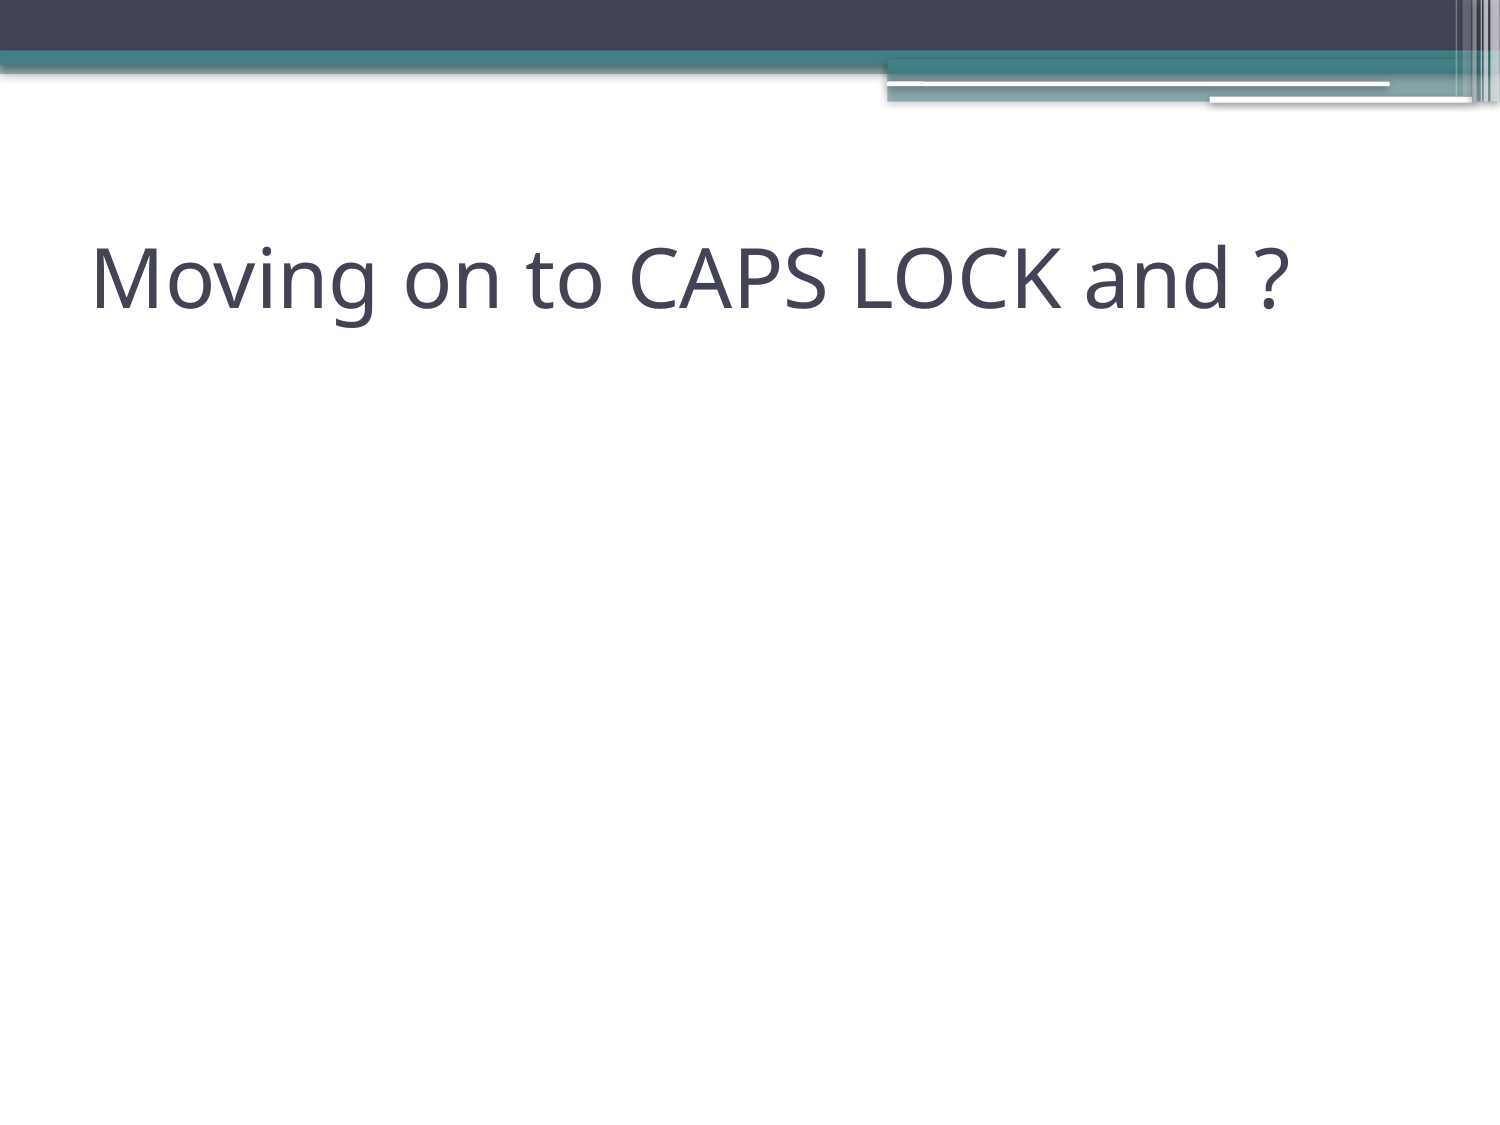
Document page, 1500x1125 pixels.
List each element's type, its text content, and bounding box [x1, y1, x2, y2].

title Moving on to CAPS LOCK and ? [75, 187, 1425, 363]
